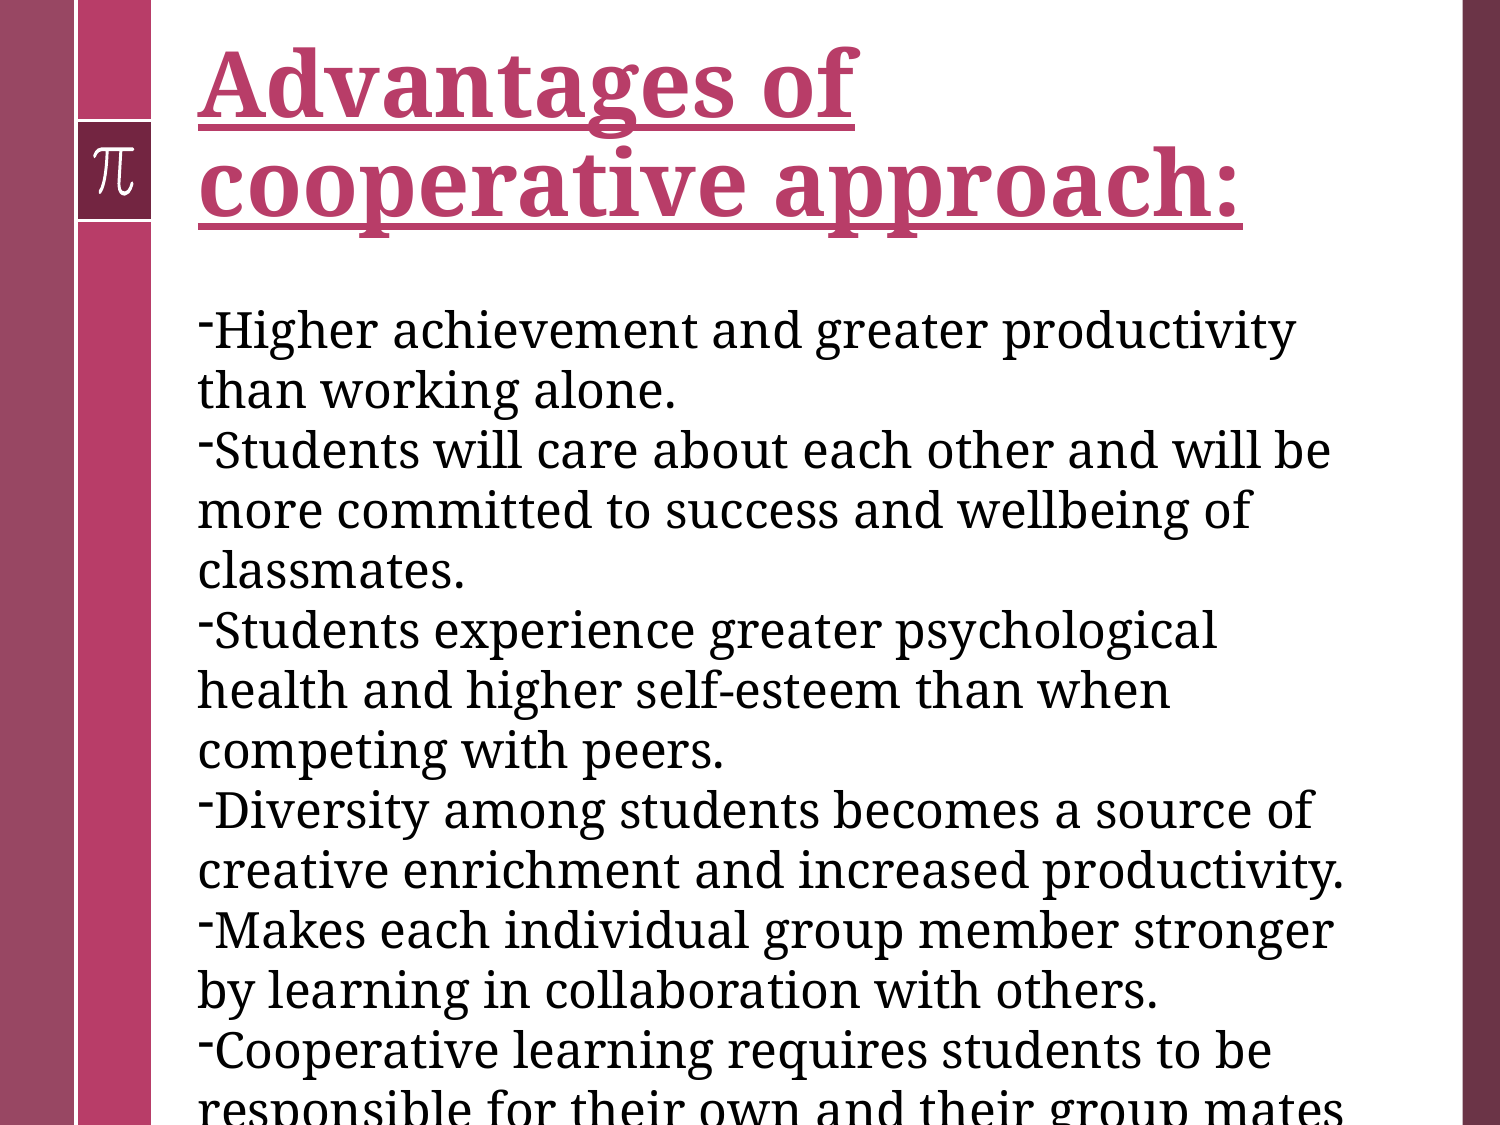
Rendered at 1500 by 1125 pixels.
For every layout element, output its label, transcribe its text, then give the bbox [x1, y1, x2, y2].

text_box Higher achievement and greater productivity than working alone. Students will care about each other and will be more committed to success and wellbeing of classmates. Students experience greater psychological health and higher self-esteem than when competing with peers. Diversity among students becomes a source of creative enrichment and increased productivity. Makes each individual group member stronger by learning in collaboration with others. Cooperative learning requires students to be responsible for their own and their group mates achievements. [182, 290, 1388, 1125]
title Advantages of cooperative approach: [183, 40, 1387, 244]
